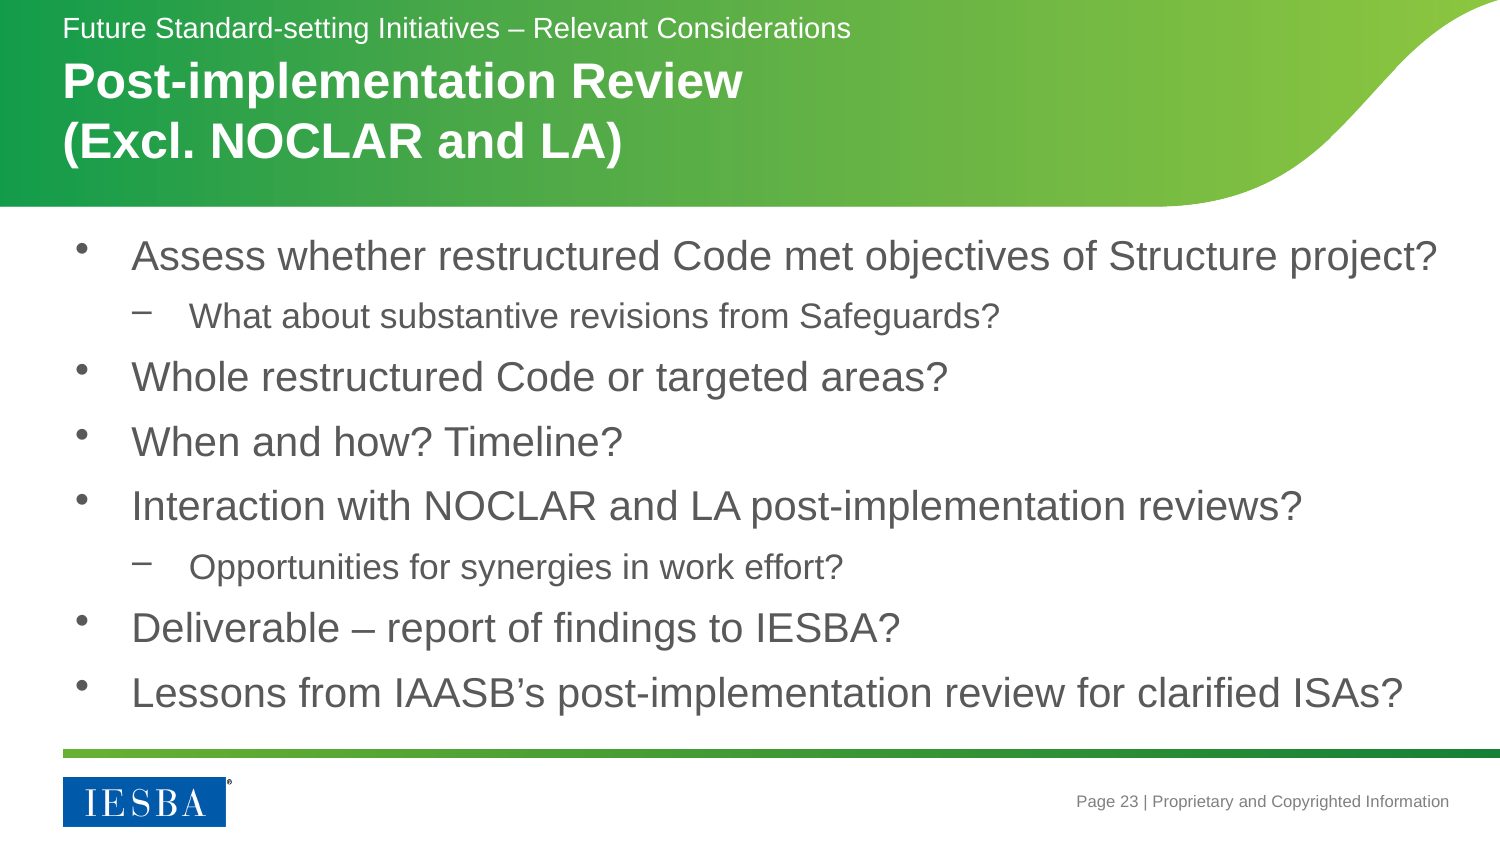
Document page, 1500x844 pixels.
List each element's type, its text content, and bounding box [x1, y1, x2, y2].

picture [63, 777, 232, 827]
picture [0, 0, 1500, 207]
title Post-implementation Review (Excl. NOCLAR and LA) [62, 75, 1300, 142]
subtitle Future Standard-setting Initiatives – Relevant Considerations [62, 9, 925, 60]
list Assess whether restructured Code met objectives of Structure project? What about substantive revisions from Safeguards? Whole restructured Code or targeted areas? When and how? Timeline? Interaction with NOCLAR and LA post-implementation reviews? Opportunities for synergies in work effort? Deliverable – report of findings to IESBA? Lessons from IAASB’s post-implementation review for clarified ISAs? [60, 220, 1488, 747]
